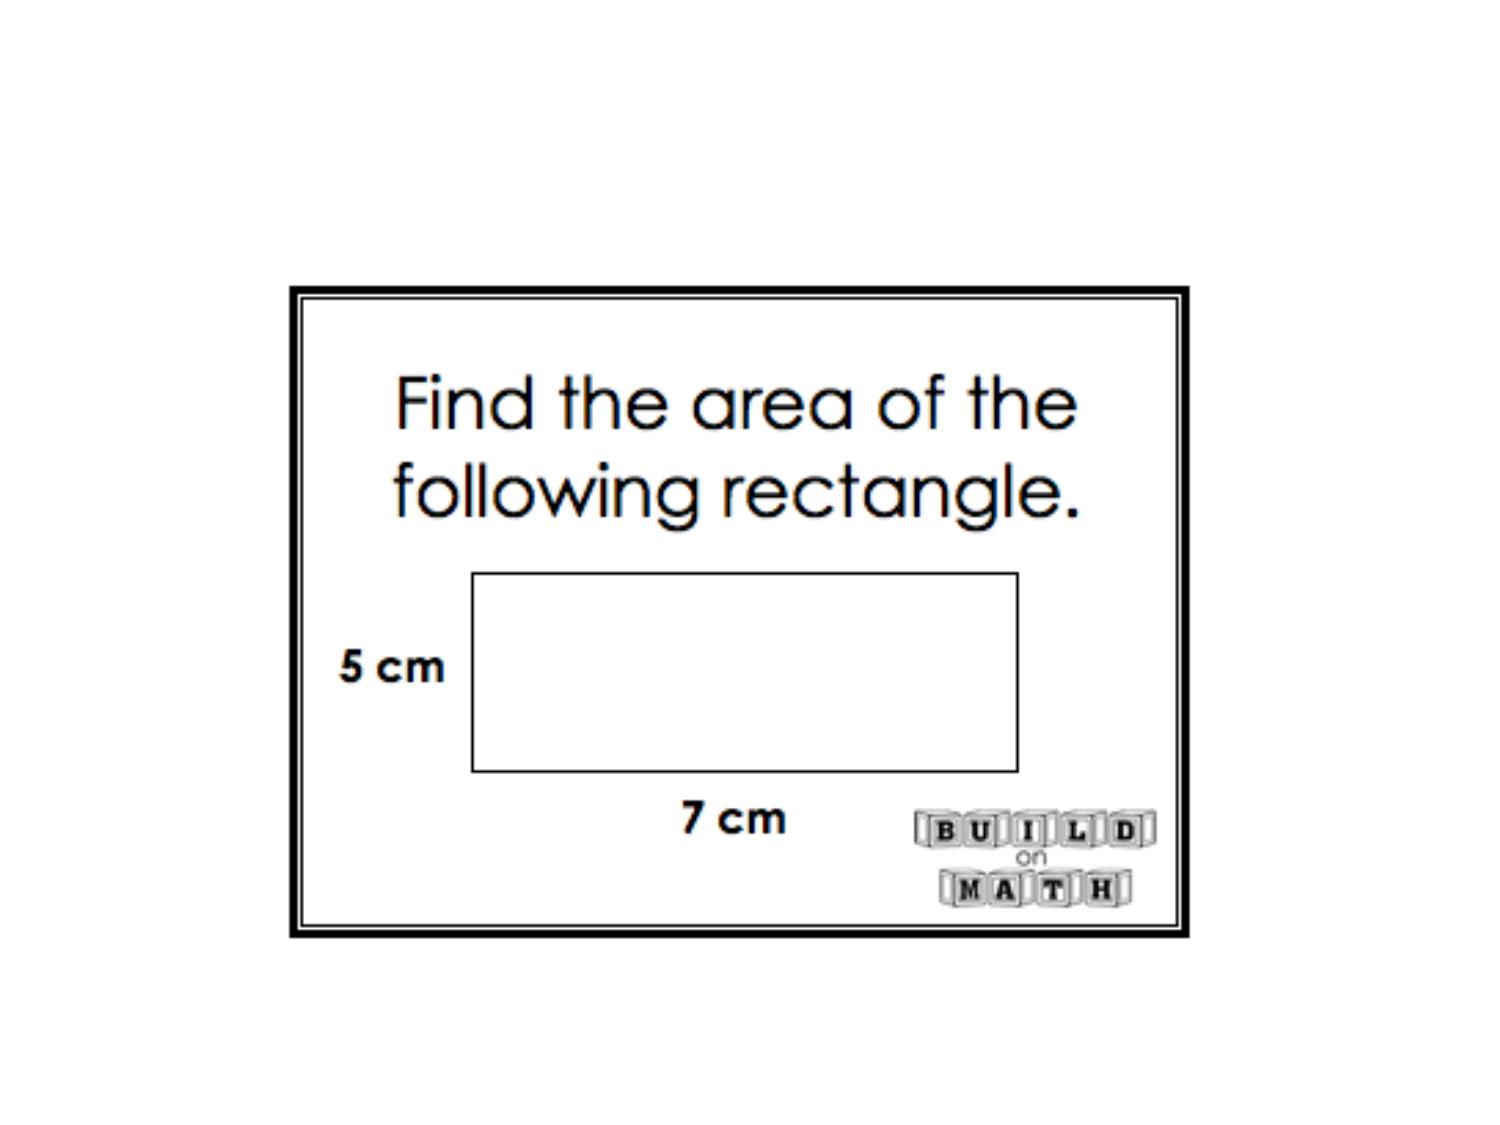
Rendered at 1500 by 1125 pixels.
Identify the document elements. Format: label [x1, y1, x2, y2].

list [74, 262, 1426, 1006]
